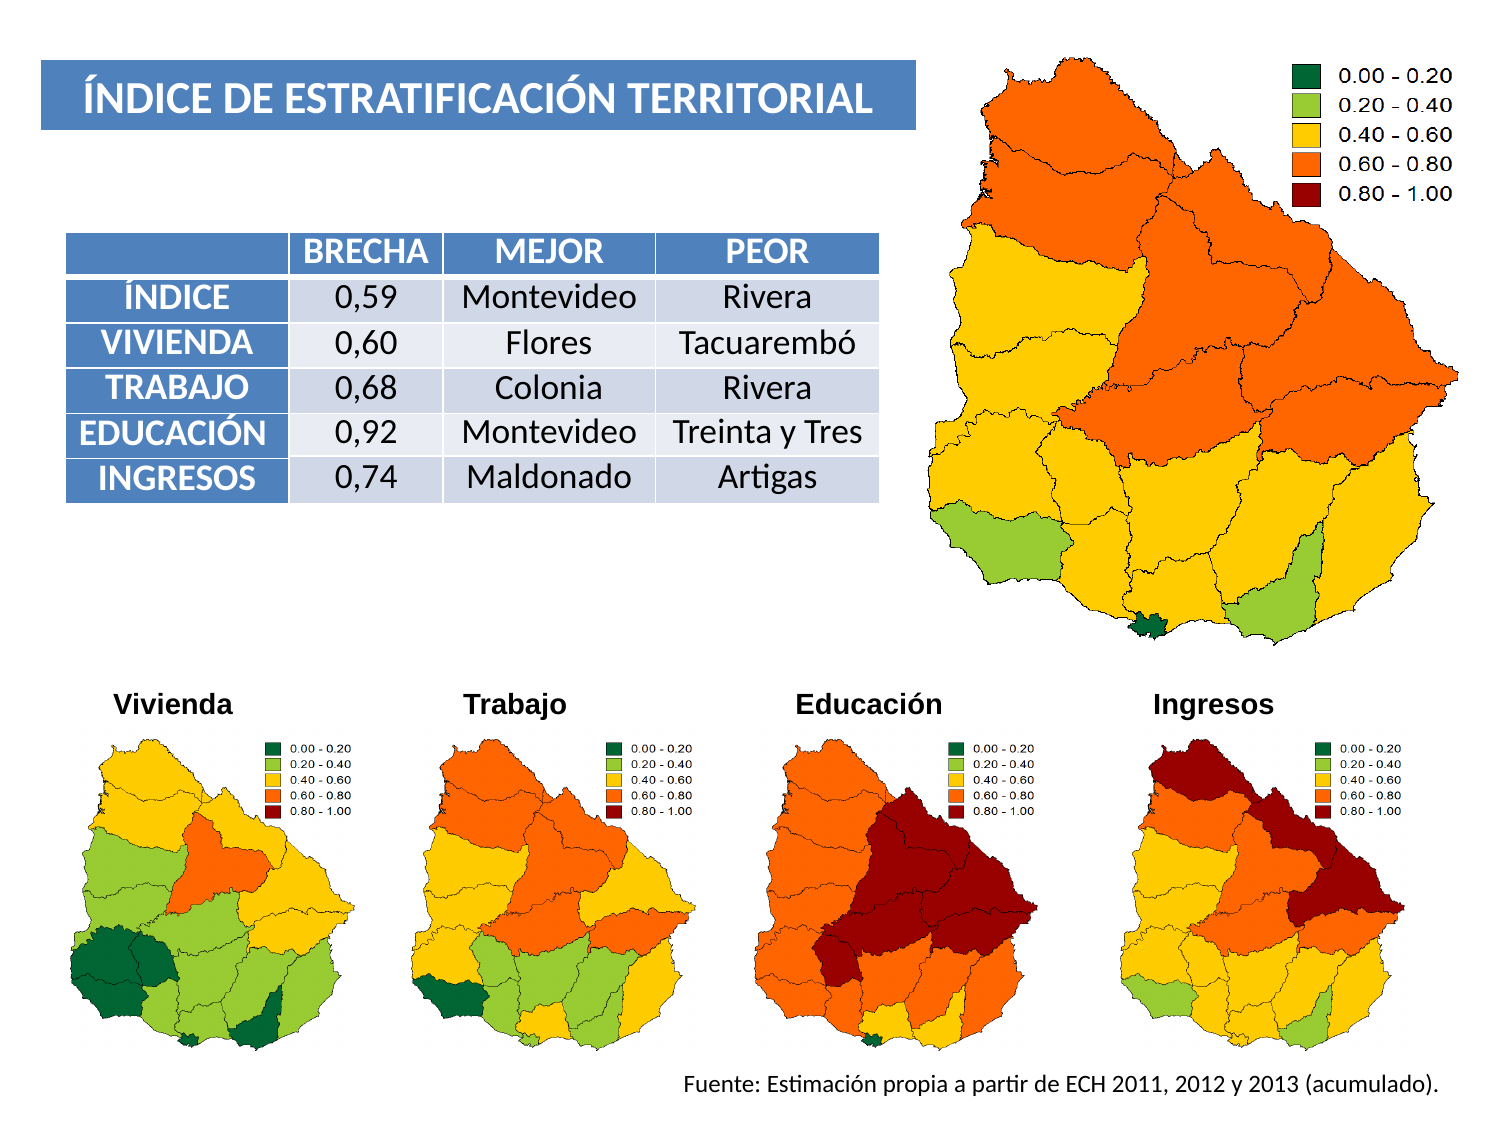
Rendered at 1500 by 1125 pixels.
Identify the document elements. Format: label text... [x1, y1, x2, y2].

table_cell VIVIENDA [66, 324, 288, 367]
text_box Vivienda Trabajo Educación Ingresos [98, 678, 1291, 729]
table_header [66, 233, 288, 274]
table_header MEJOR [444, 233, 655, 274]
table_cell Tacuarembó [656, 324, 879, 367]
table_header BRECHA [290, 233, 442, 274]
text_box Fuente: Estimación propia a partir de ECH 2011, 2012 y 2013 (acumulado). [490, 1060, 1456, 1106]
picture [753, 724, 1045, 1051]
table_cell EDUCACIÓN [66, 414, 288, 458]
table_cell ÍNDICE [66, 280, 288, 322]
table_cell INGRESOS [66, 459, 288, 503]
table_cell Rivera [656, 369, 879, 413]
picture [411, 724, 702, 1051]
table_cell 0,74 [290, 457, 442, 503]
picture [70, 724, 361, 1051]
table_header PEOR [656, 233, 879, 274]
table_cell Treinta y Tres [656, 414, 879, 455]
table_cell 0,92 [290, 414, 442, 455]
table_cell Maldonado [444, 457, 655, 503]
table_cell 0,59 [290, 280, 442, 322]
table_cell Colonia [444, 369, 655, 413]
table_cell Flores [444, 324, 655, 367]
picture [926, 31, 1471, 646]
text_box ÍNDICE DE ESTRATIFICACIÓN TERRITORIAL [41, 60, 916, 130]
table_cell Artigas [656, 457, 879, 503]
table_cell TRABAJO [66, 369, 288, 413]
table_cell Montevideo [444, 414, 655, 455]
table_cell Rivera [656, 280, 879, 322]
picture [1119, 724, 1411, 1051]
table_cell 0,68 [290, 369, 442, 413]
table_cell Montevideo [444, 280, 655, 322]
table_cell 0,60 [290, 324, 442, 367]
